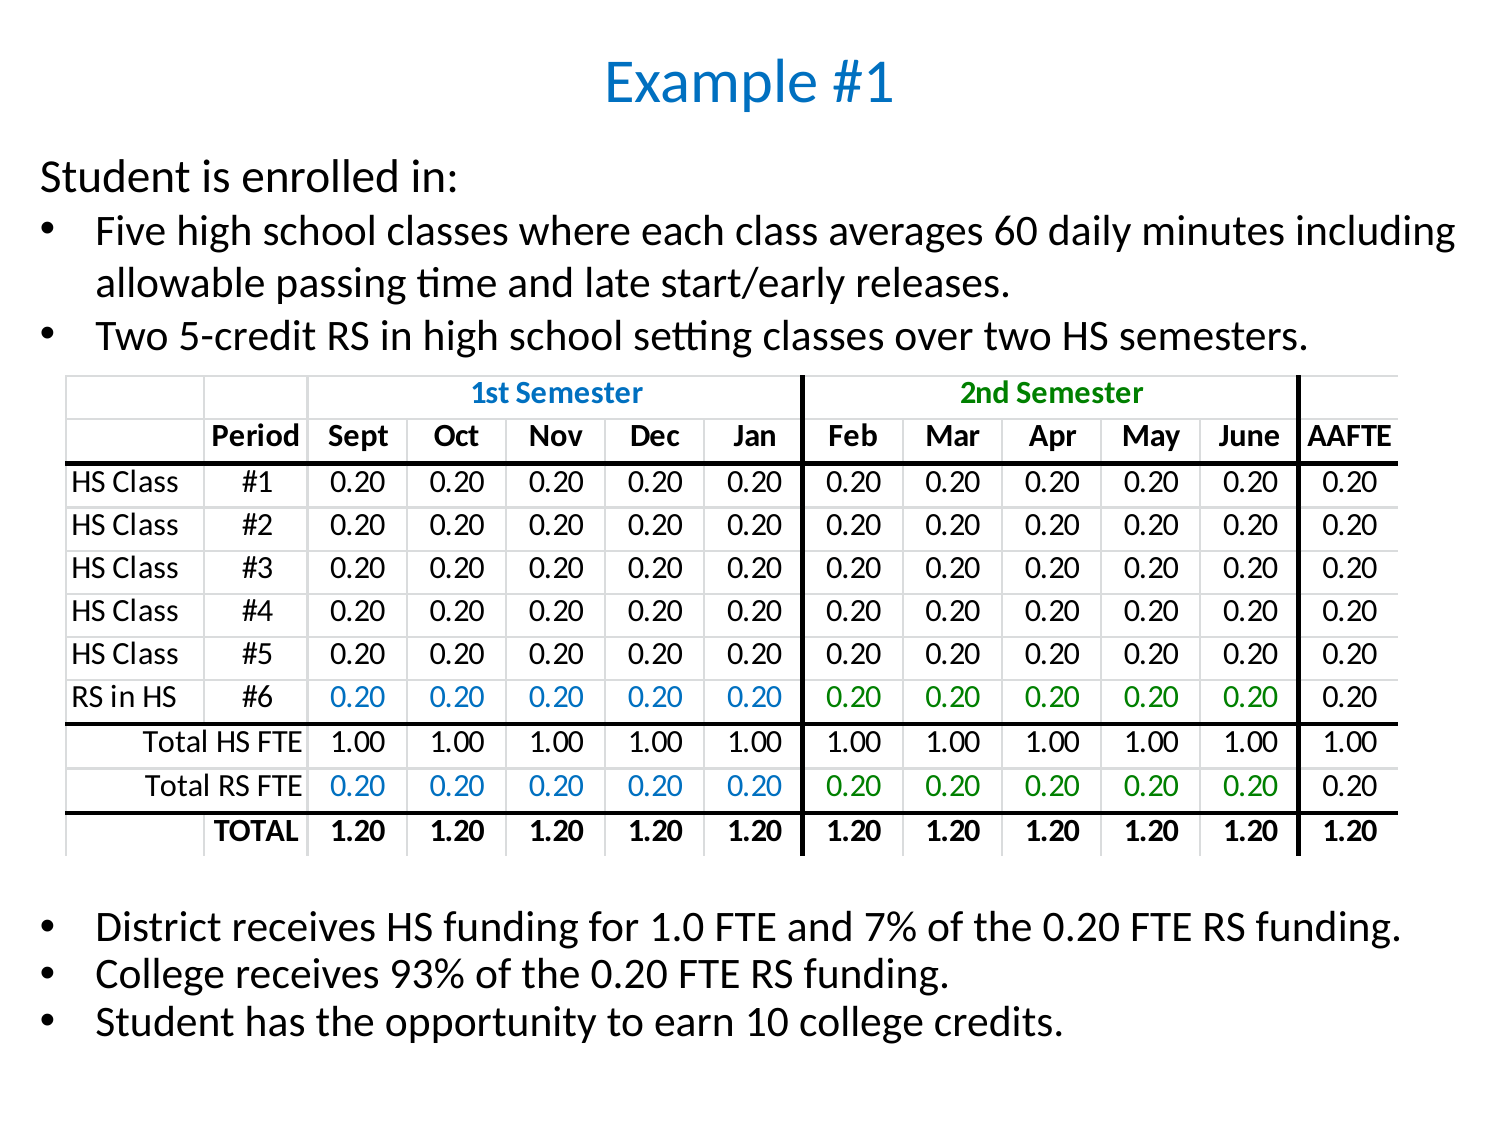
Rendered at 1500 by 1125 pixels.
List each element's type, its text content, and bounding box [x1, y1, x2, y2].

title Example #1 [37, 12, 1463, 137]
picture [64, 374, 1401, 859]
list Student is enrolled in: Five high school classes where each class averages 60 daily minutes including allowable passing time and late start/early releases. Two 5-credit RS in high school setting classes over two HS semesters. District receives HS funding for 1.0 FTE and 7% of the 0.20 FTE RS funding. College receives 93% of the 0.20 FTE RS funding. Student has the opportunity to earn 10 college credits. [24, 137, 1475, 1063]
